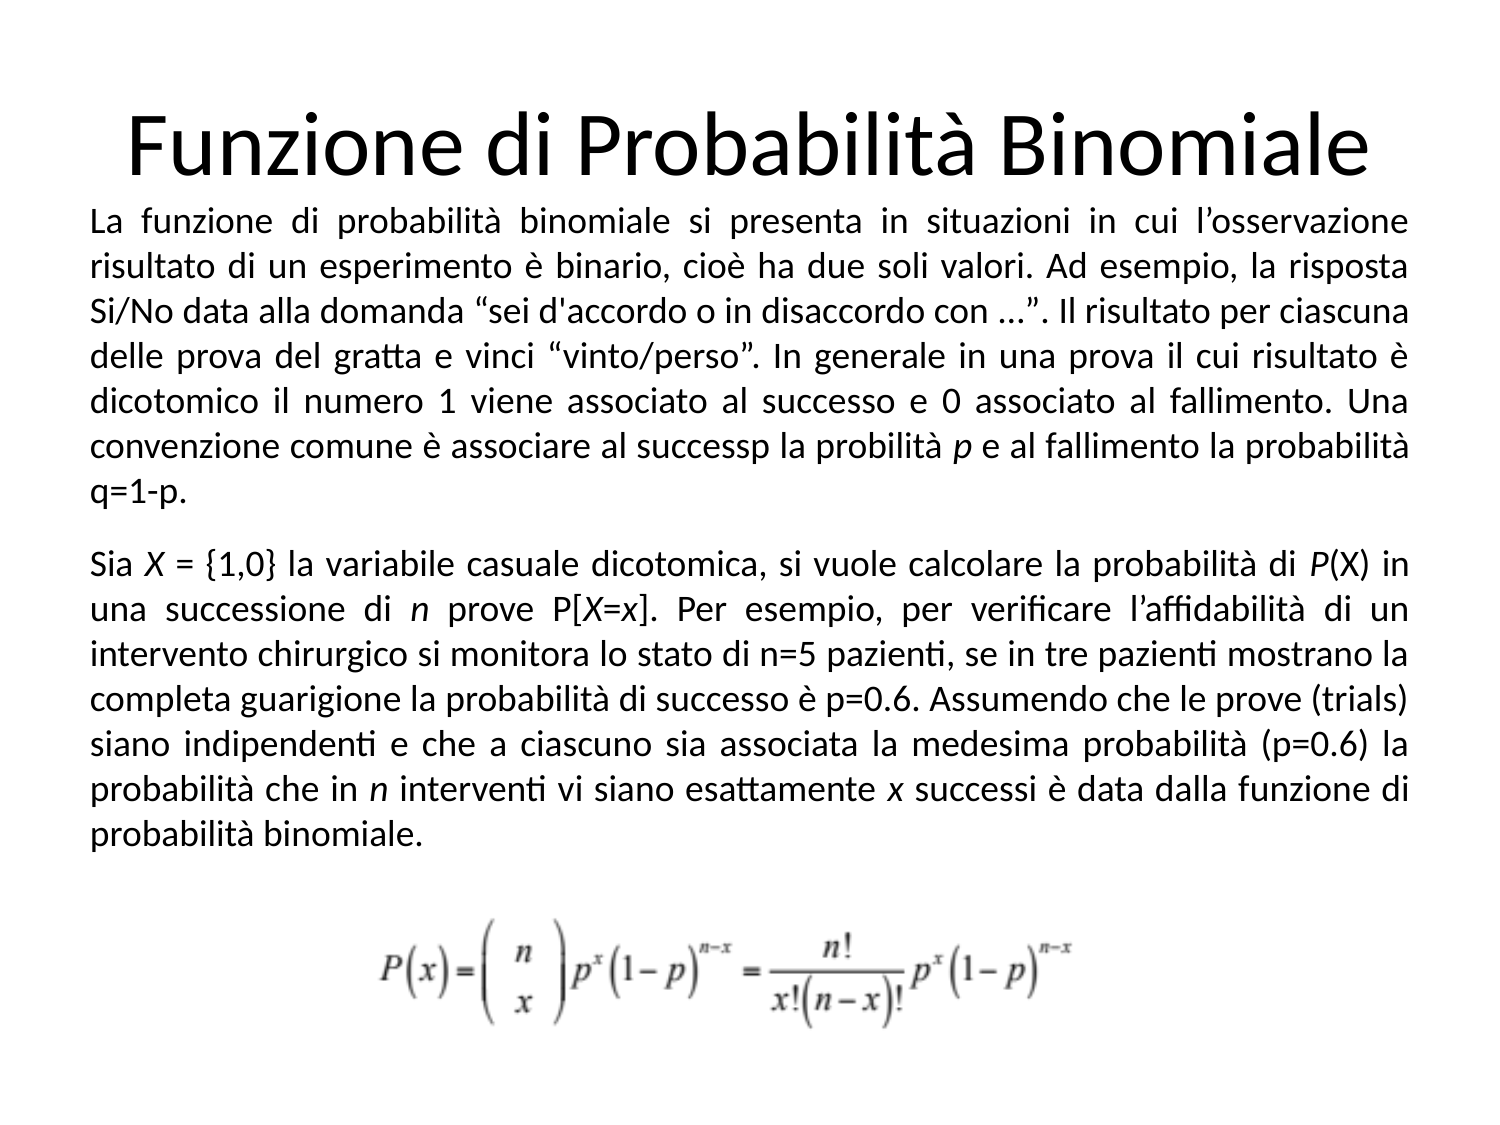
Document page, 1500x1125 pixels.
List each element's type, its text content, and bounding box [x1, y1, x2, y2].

title Funzione di Probabilità Binomiale [75, 45, 1425, 188]
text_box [373, 910, 1075, 1034]
text_box La funzione di probabilità binomiale si presenta in situazioni in cui l’osservazione risultato di un esperimento è binario, cioè ha due soli valori. Ad esempio, la risposta Si/No data alla domanda “sei d'accordo o in disaccordo con …”. Il risultato per ciascuna delle prova del gratta e vinci “vinto/perso”. In generale in una prova il cui risultato è dicotomico il numero 1 viene associato al successo e 0 associato al fallimento. Una convenzione comune è associare al successp la probilità p e al fallimento la probabilità q=1-p. [74, 188, 1425, 519]
text_box Sia X = {1,0} la variabile casuale dicotomica, si vuole calcolare la probabilità di P(X) in una successione di n prove P[X=x]. Per esempio, per verificare l’affidabilità di un intervento chirurgico si monitora lo stato di n=5 pazienti, se in tre pazienti mostrano la completa guarigione la probabilità di successo è p=0.6. Assumendo che le prove (trials) siano indipendenti e che a ciascuno sia associata la medesima probabilità (p=0.6) la probabilità che in n interventi vi siano esattamente x successi è data dalla funzione di probabilità binomiale. [74, 531, 1425, 862]
